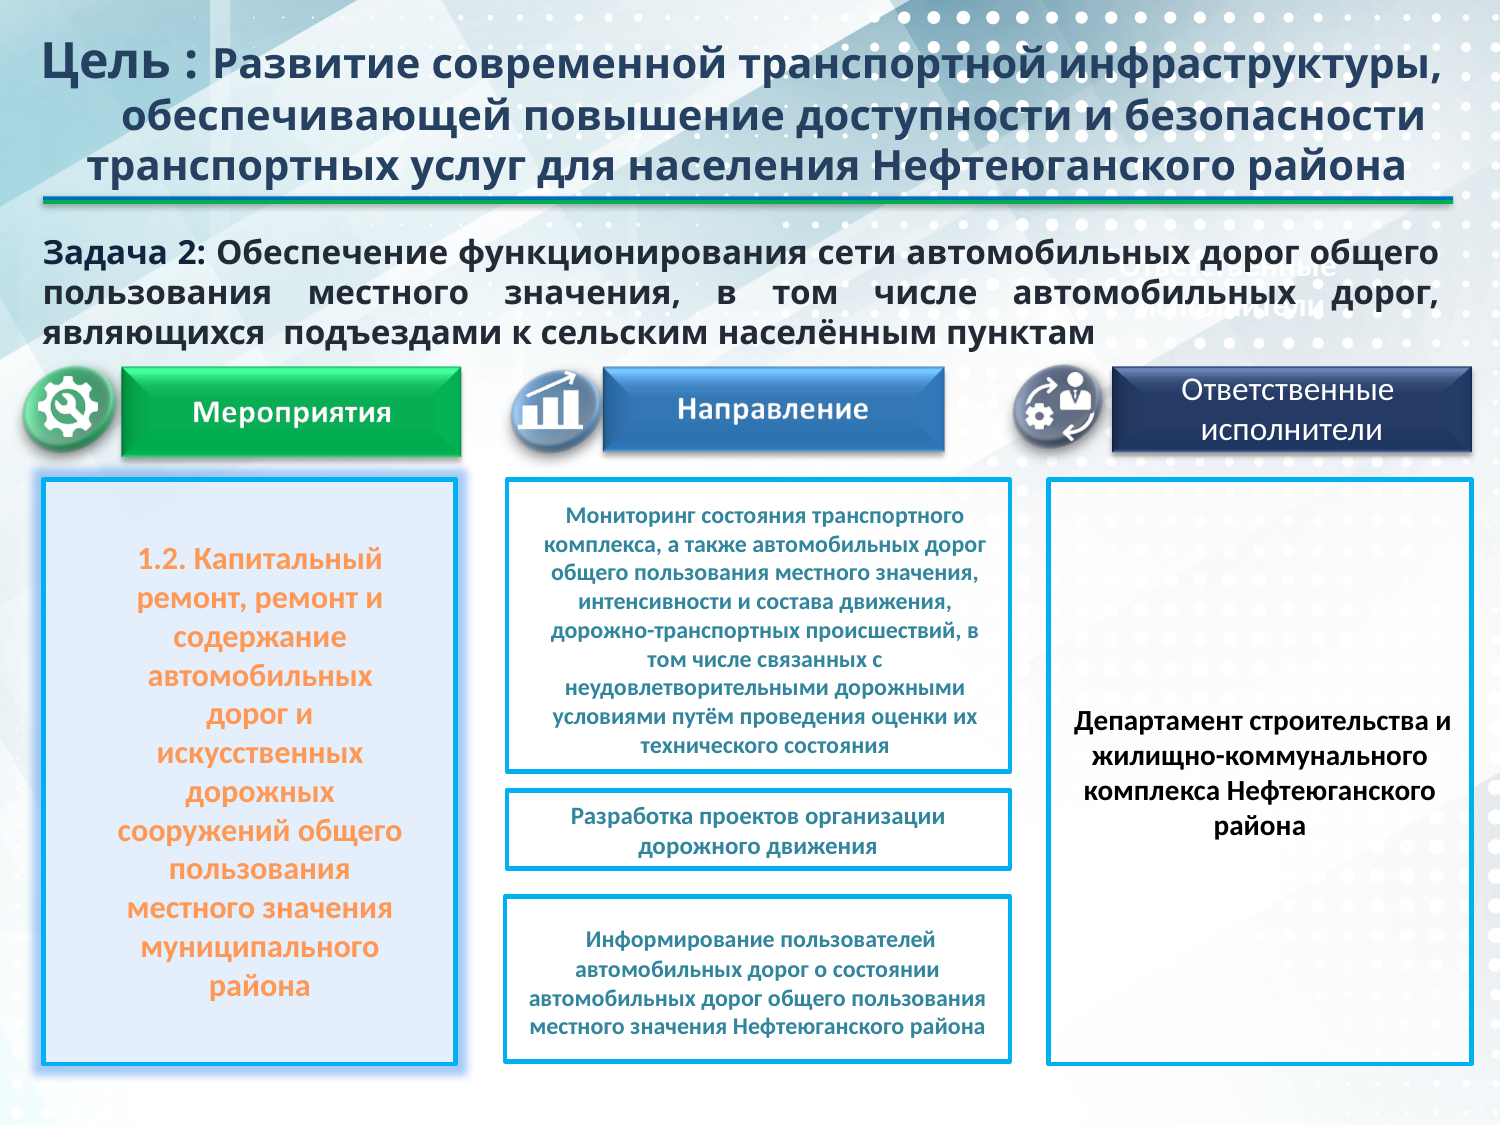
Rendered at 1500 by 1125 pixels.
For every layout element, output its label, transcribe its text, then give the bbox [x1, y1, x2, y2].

text_box [41, 479, 458, 1066]
text_box [505, 494, 1012, 774]
text_box Разработка проектов организации дорожного движения [505, 788, 1012, 871]
text_box Цель : Развитие современной транспортной инфраструктуры, обеспечивающей повышение доступности и безопасности транспортных услуг для населения Нефтеюганского района [22, 21, 1472, 197]
text_box Департамент строительства и жилищно-коммунального комплекса Нефтеюганского района [1046, 477, 1473, 1066]
text_box Информирование пользователей автомобильных дорог о состоянии автомобильных дорог общего пользования местного значения Нефтеюганского района [503, 894, 1012, 1063]
text_box 1.2. Капитальный ремонт, ремонт и содержание автомобильных дорог и искусственных дорожных сооружений общего пользования местного значения муниципального района [97, 530, 423, 1030]
text_box Мониторинг состояния транспортного комплекса, а также автомобильных дорог общего пользования местного значения, интенсивности и состава движения, дорожно-транспортных происшествий, в том числе связанных с неудовлетворительными дорожными условиями путём проведения оценки их технического состояния [520, 491, 1010, 766]
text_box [42, 196, 1454, 205]
text_box [653, 478, 968, 491]
picture [0, 0, 1500, 1125]
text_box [513, 603, 949, 664]
text_box Задача 2: Обеспечение функционирования сети автомобильных дорог общего пользования местного значения, в том числе автомобильных дорог, являющихся подъездами к сельским населённым пунктам [27, 223, 1456, 359]
